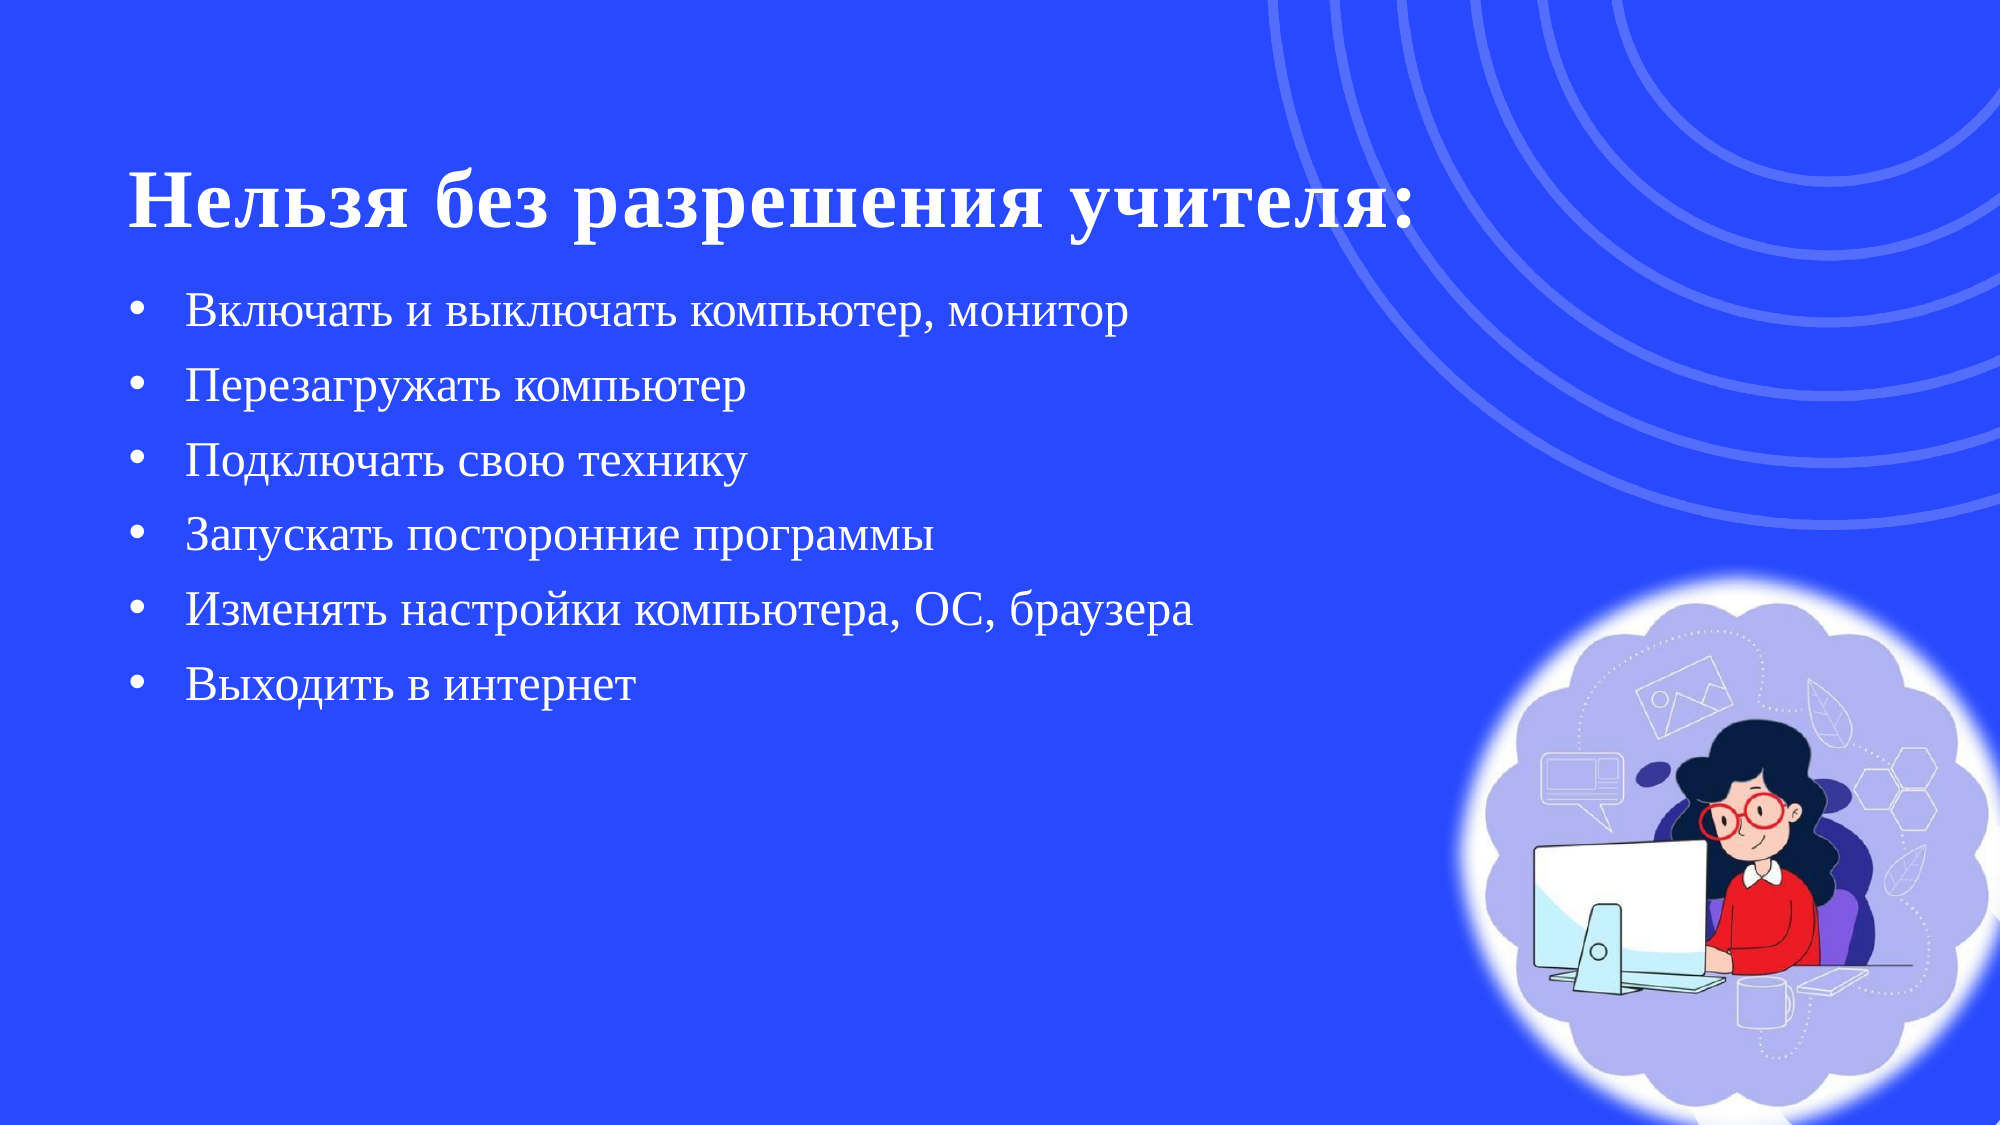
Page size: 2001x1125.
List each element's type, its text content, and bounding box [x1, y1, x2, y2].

picture [1266, 0, 2000, 530]
list Включать и выключать компьютер, монитор Перезагружать компьютер Подключать свою технику Запускать посторонние программы Изменять настройки компьютера, ОС, браузера Выходить в интернет [128, 283, 1379, 906]
title Нельзя без разрешения учителя: [128, 155, 1481, 314]
picture [1441, 559, 2000, 1125]
